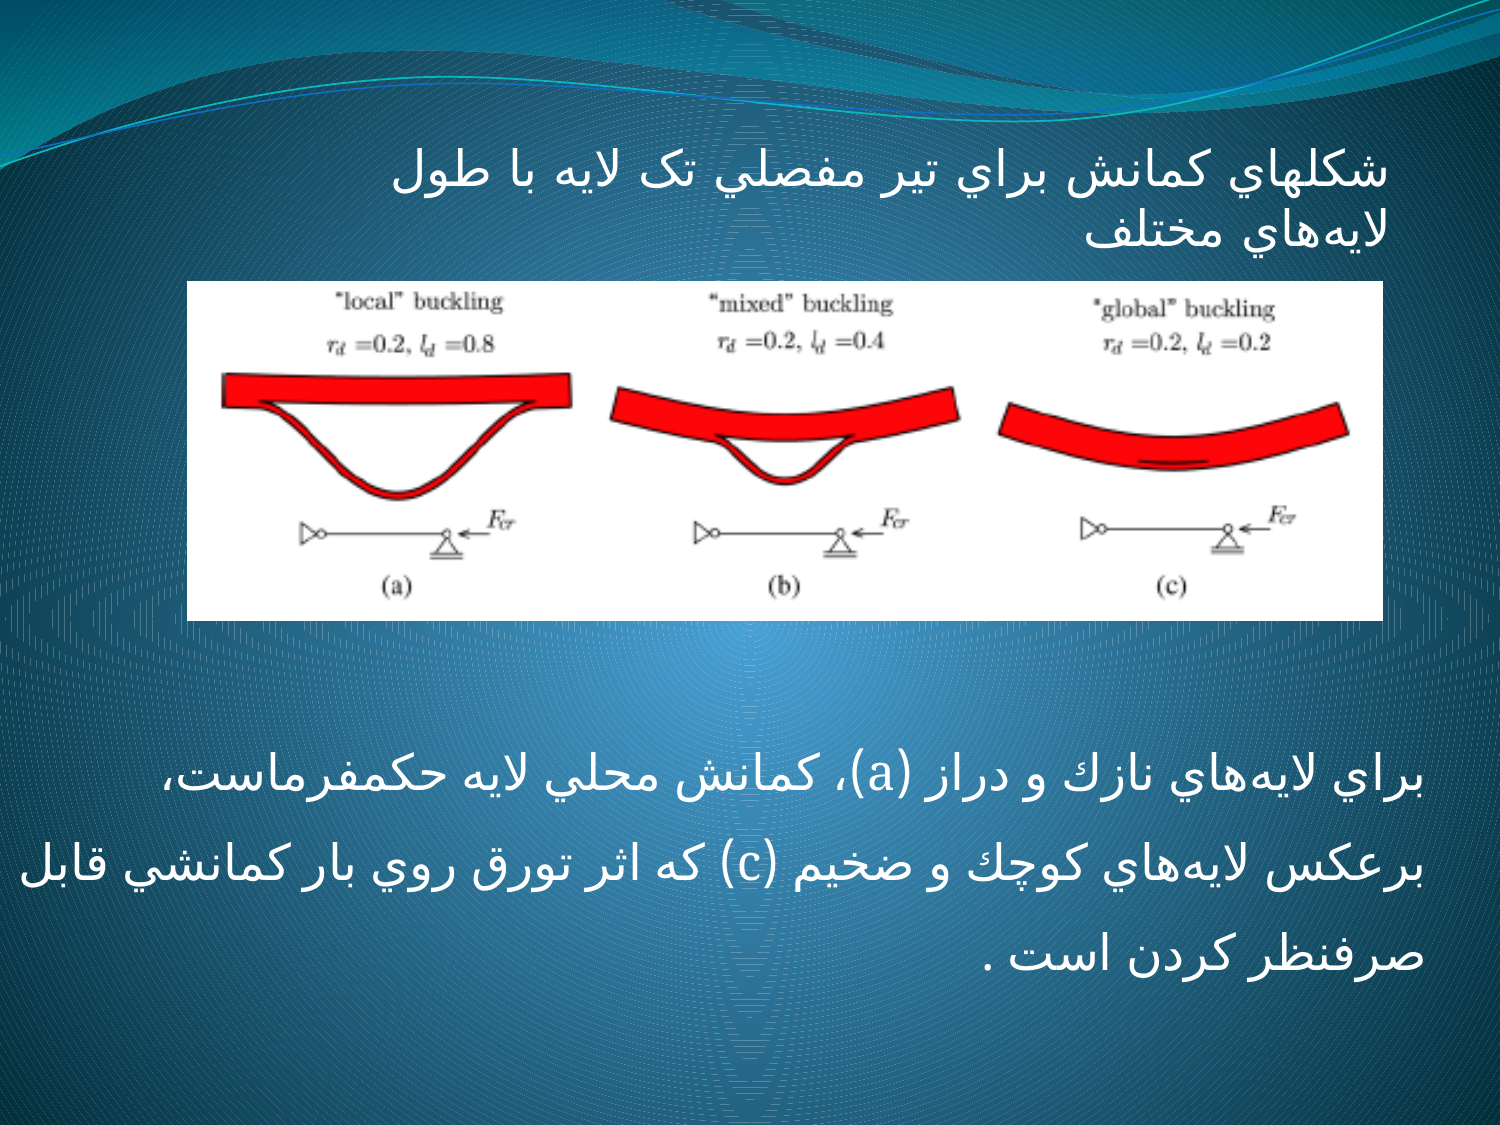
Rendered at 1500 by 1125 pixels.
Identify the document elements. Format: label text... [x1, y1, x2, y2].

text_box شکلهاي کمانش براي تير مفصلي تک لايه با طول لايه‌هاي مختلف [316, 128, 1407, 264]
text_box براي لايه‌هاي نازك و دراز (a)، كمانش محلي لايه حكمفرماست، برعكس لايه‌هاي كوچك و ضخيم (c) كه اثر تورق روي بار كمانشي قابل صرفنظر كردن است . [0, 703, 1442, 988]
picture [187, 280, 1384, 622]
